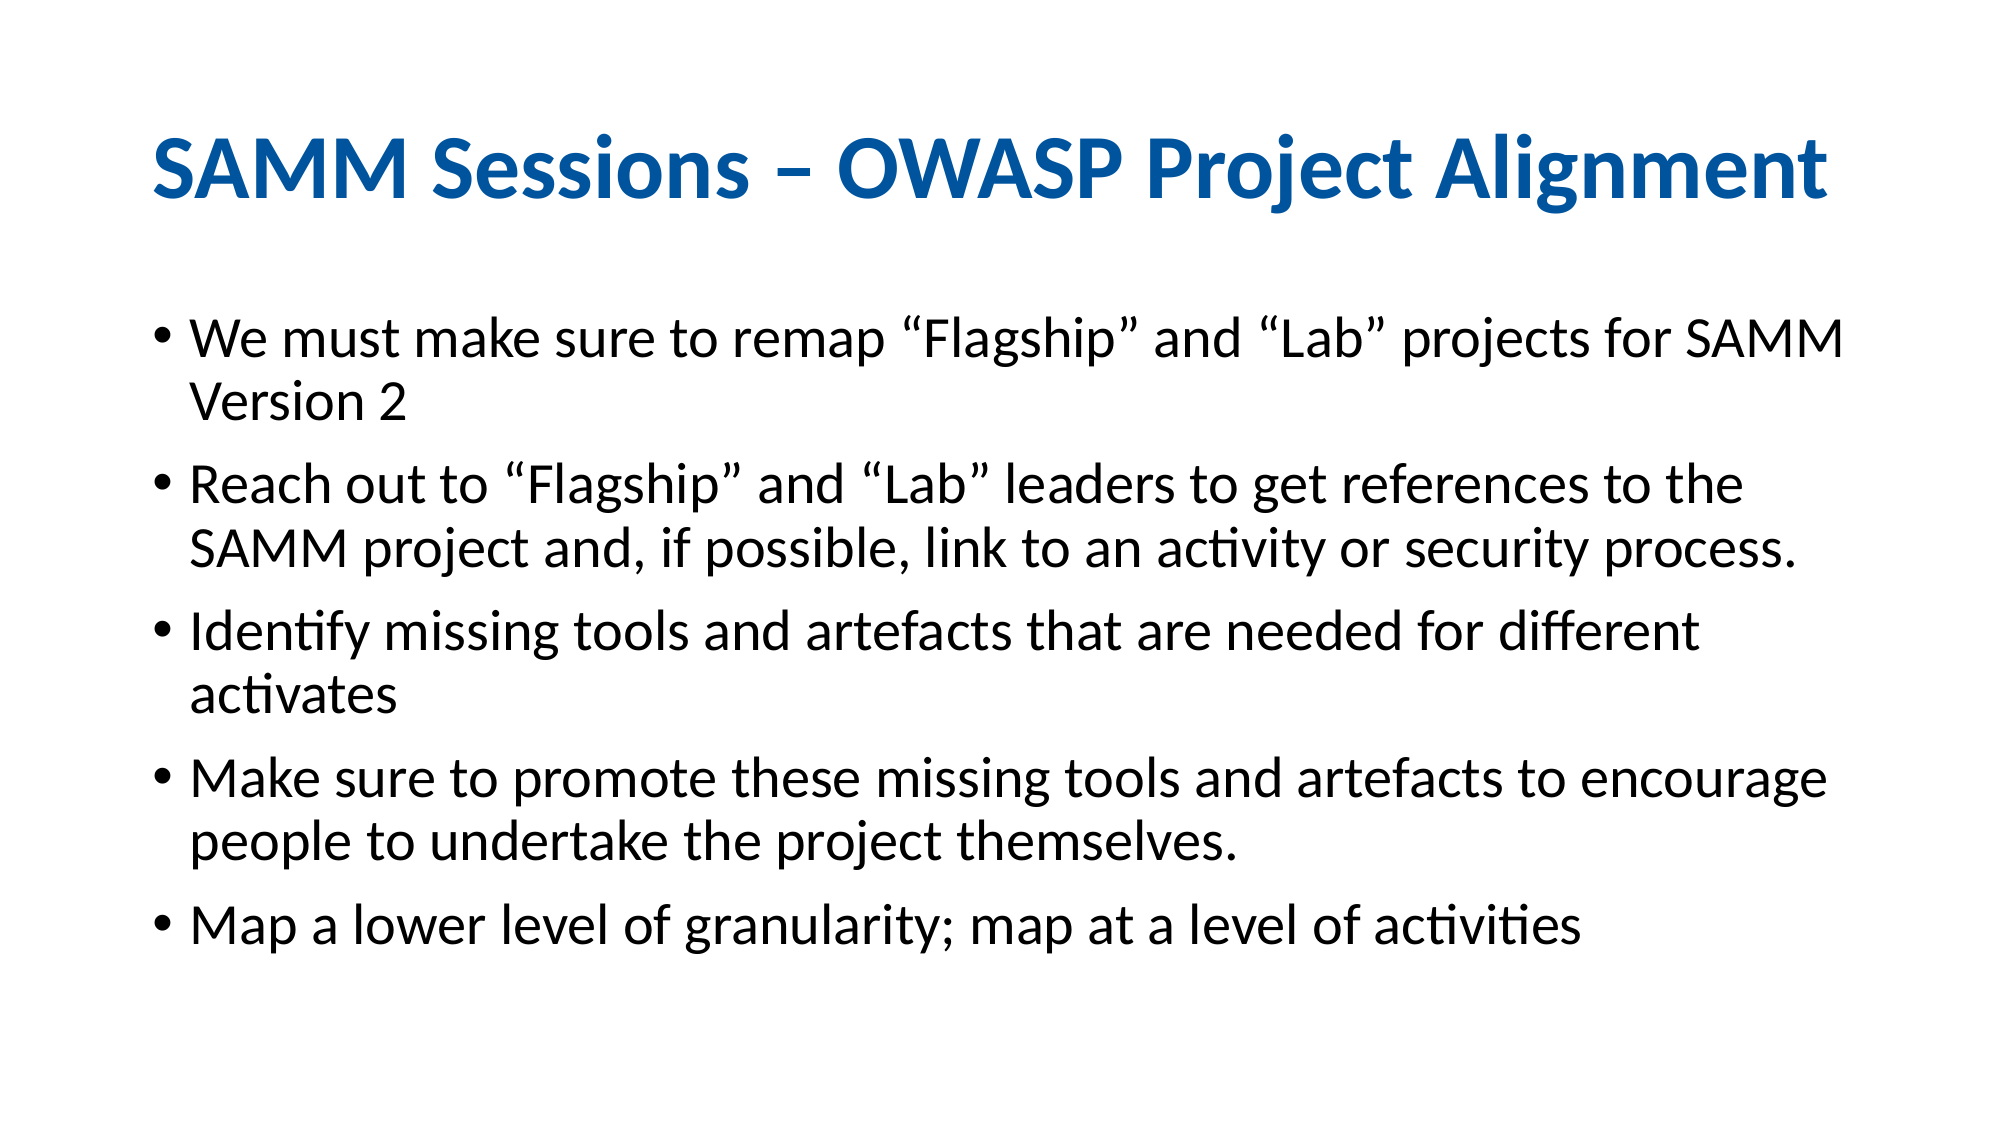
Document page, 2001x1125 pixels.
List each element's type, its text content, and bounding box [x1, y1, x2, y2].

list We must make sure to remap “Flagship” and “Lab” projects for SAMM Version 2 Reach out to “Flagship” and “Lab” leaders to get references to the SAMM project and, if possible, link to an activity or security process. Identify missing tools and artefacts that are needed for different activates Make sure to promote these missing tools and artefacts to encourage people to undertake the project themselves. Map a lower level of granularity; map at a level of activities [137, 299, 1863, 1014]
title SAMM Sessions – OWASP Project Alignment [137, 59, 1863, 278]
